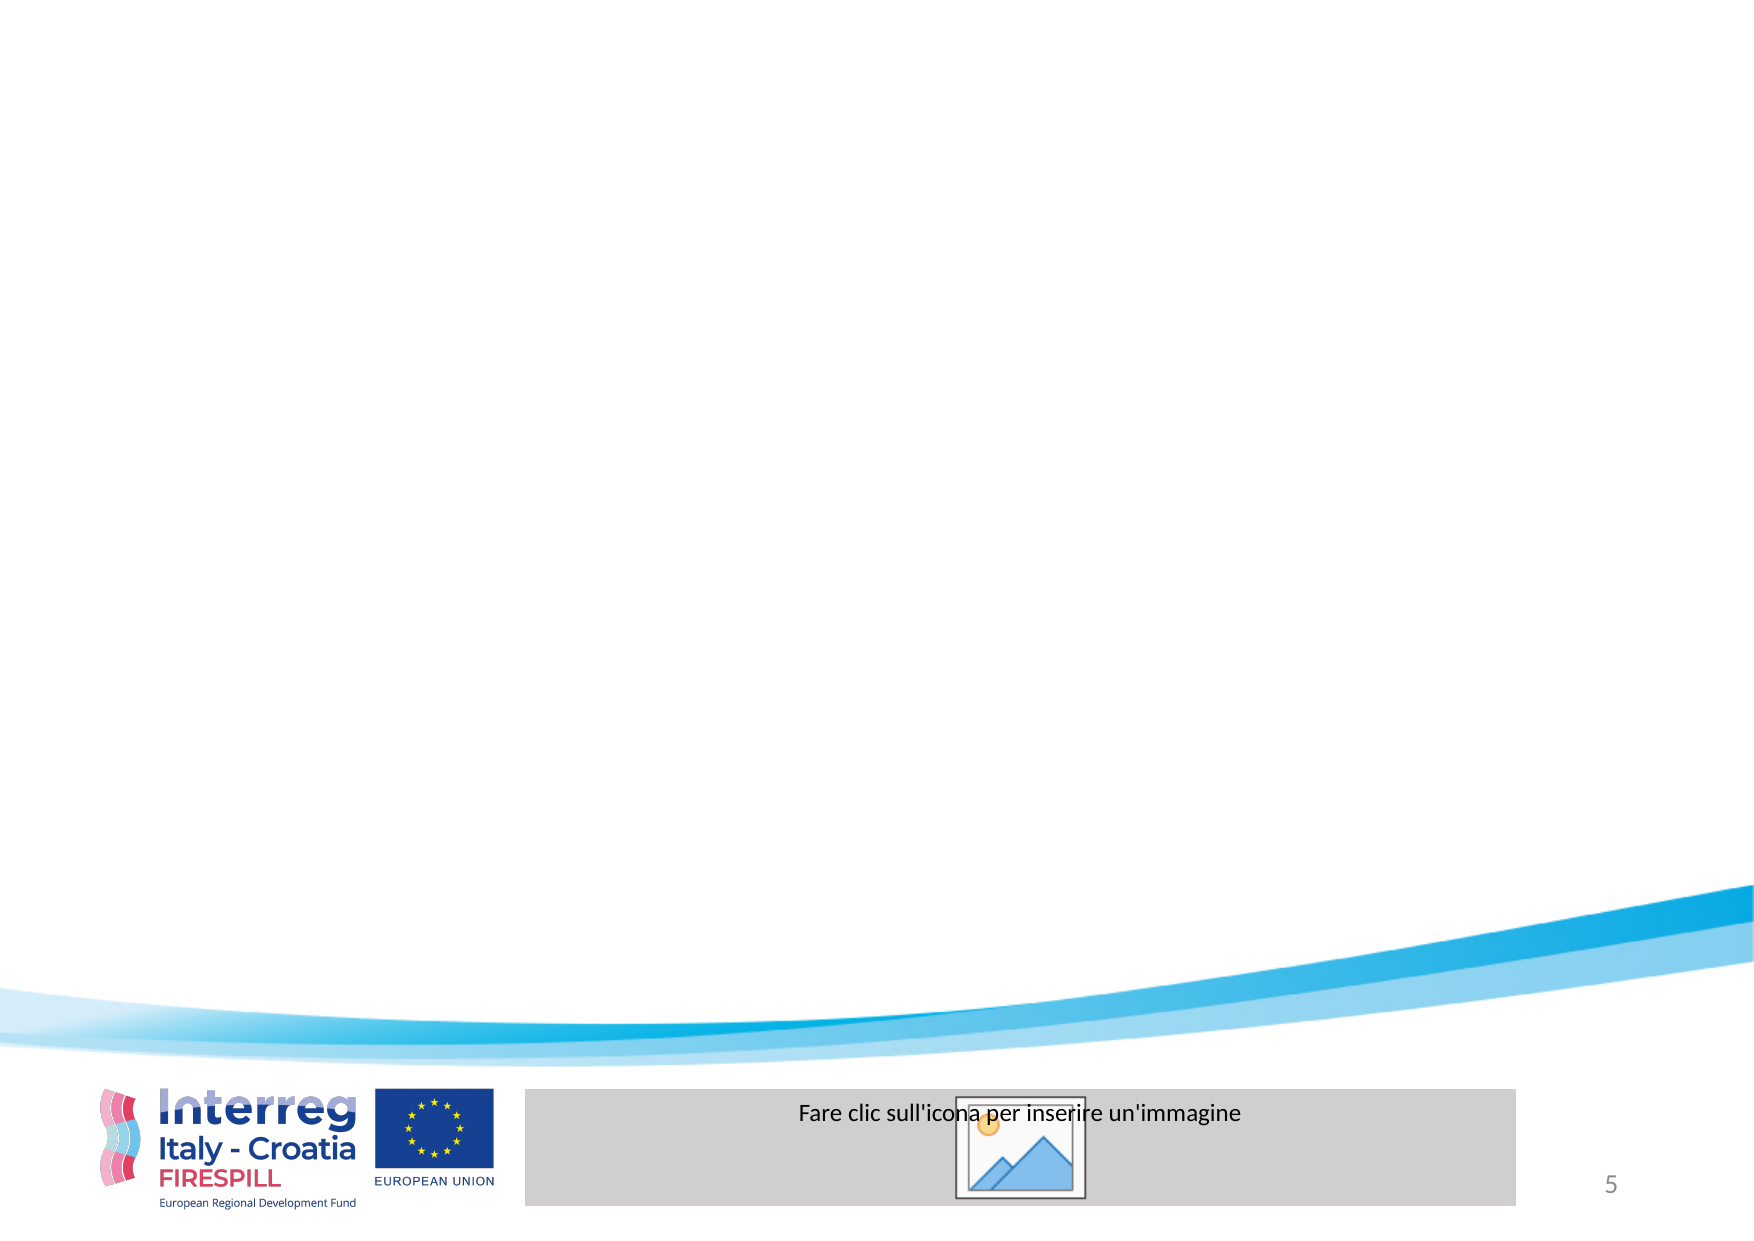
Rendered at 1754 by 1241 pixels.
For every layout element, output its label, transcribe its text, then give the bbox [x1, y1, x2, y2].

picture [0, 884, 1754, 1220]
slide_number 5 [1526, 1149, 1634, 1216]
